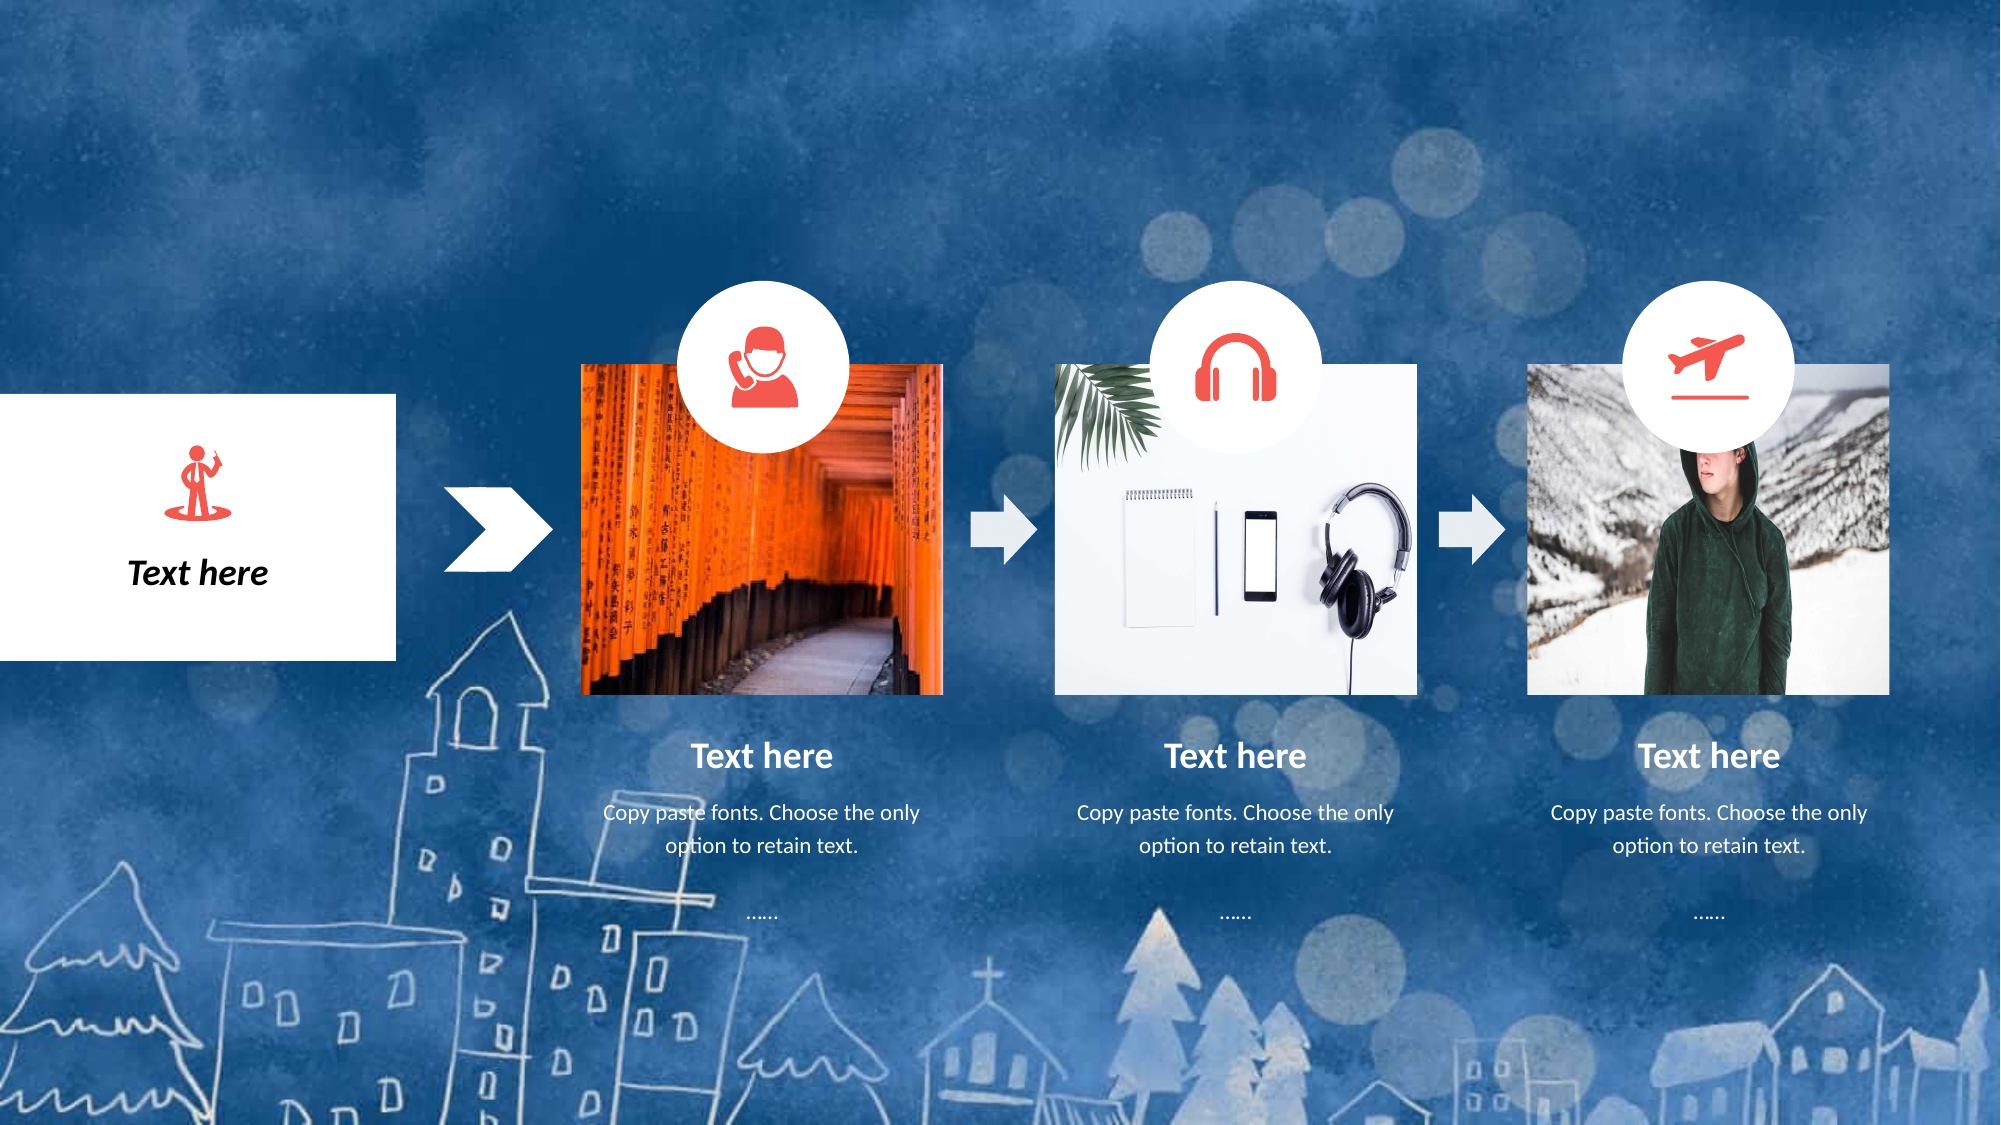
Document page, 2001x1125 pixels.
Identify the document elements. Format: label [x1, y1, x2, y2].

text_box [1527, 721, 1892, 941]
text_box [1152, 283, 1319, 451]
text_box [443, 487, 553, 572]
text_box [680, 283, 847, 451]
text_box [1625, 283, 1792, 451]
text_box [580, 721, 945, 941]
picture [0, 0, 2000, 1125]
text_box [55, 445, 341, 610]
text_box [1053, 721, 1418, 941]
